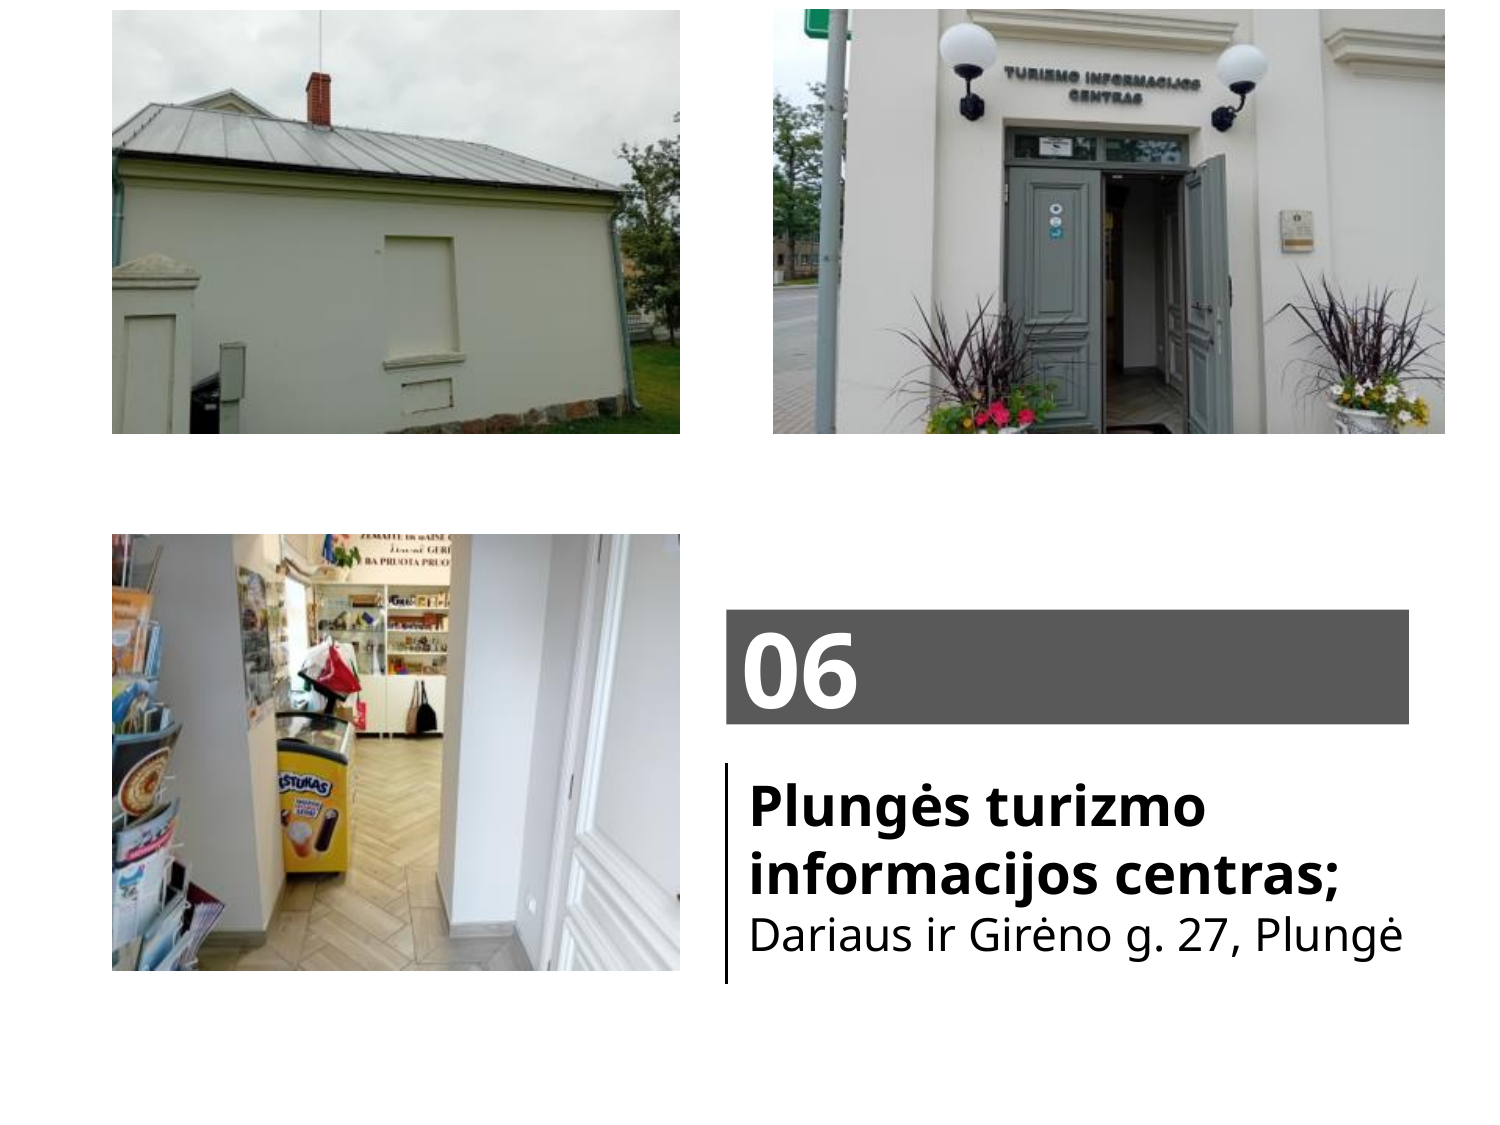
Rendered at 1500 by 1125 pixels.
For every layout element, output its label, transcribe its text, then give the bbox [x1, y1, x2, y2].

text_box 06 [726, 609, 1409, 725]
picture [773, 9, 1446, 434]
text_box Plungės turizmo informacijos centras; Dariaus ir Girėno g. 27, Plungė [733, 763, 1484, 968]
picture [111, 534, 680, 971]
picture [111, 9, 680, 434]
